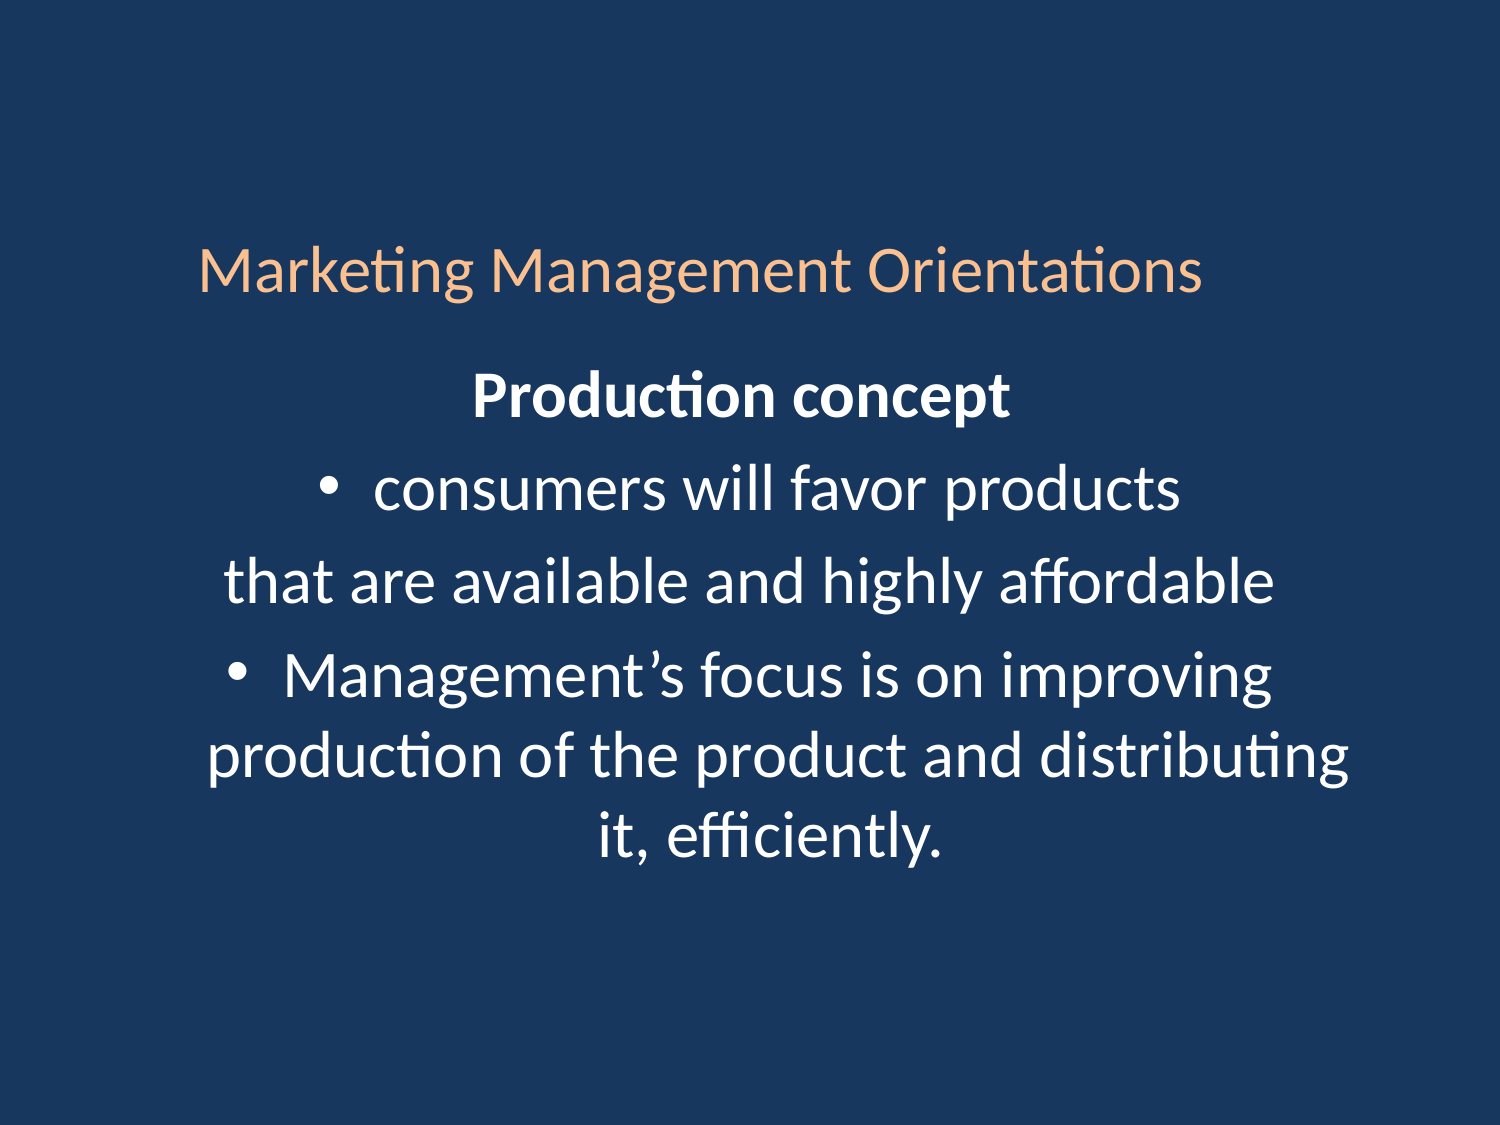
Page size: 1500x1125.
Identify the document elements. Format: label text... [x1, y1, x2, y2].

text_box Production concept consumers will favor products that are available and highly affordable Management’s focus is on improving production of the product and distributing it, efficiently. [112, 249, 1388, 925]
text_box Marketing Management Orientations [182, 218, 1500, 281]
